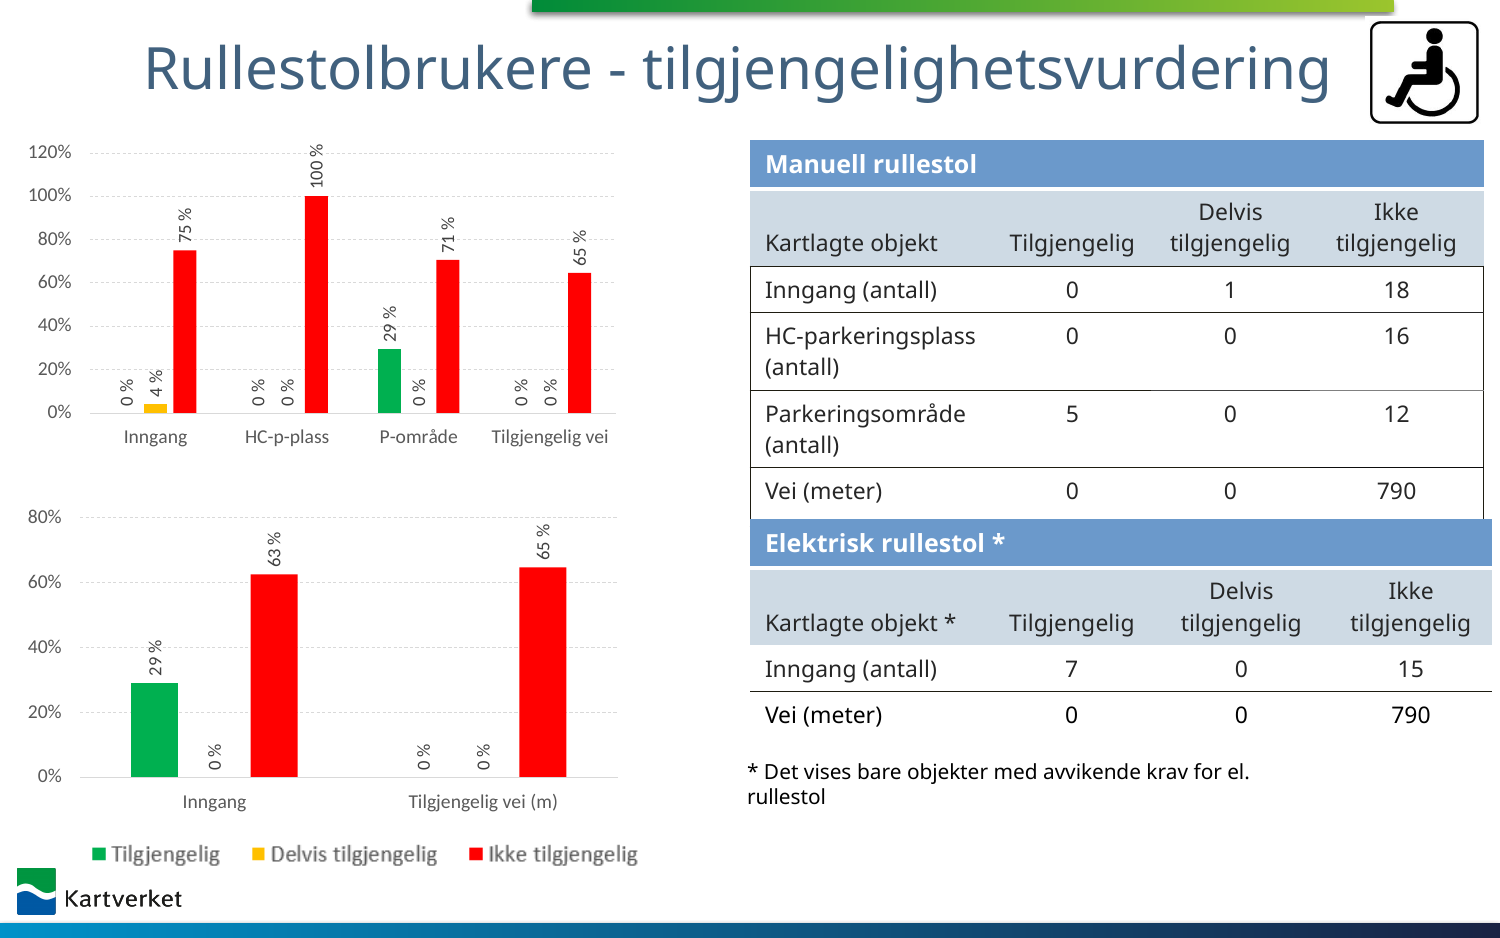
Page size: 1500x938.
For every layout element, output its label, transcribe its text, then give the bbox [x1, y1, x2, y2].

table_cell 0 [991, 692, 1153, 738]
table_cell Inngang (antall) [751, 267, 994, 312]
table_cell HC-parkeringsplass (antall) [751, 313, 994, 390]
table_cell Delvis tilgjengelig [1153, 570, 1330, 645]
table_cell 0 [994, 267, 1151, 312]
table_cell 0 [1153, 645, 1330, 691]
table_cell 790 [1330, 692, 1492, 738]
table_cell 16 [1310, 313, 1483, 390]
table_cell 15 [1330, 645, 1492, 691]
table_cell Parkeringsområde (antall) [751, 391, 994, 467]
table_cell Delvis tilgjengelig [1151, 191, 1310, 266]
table_header Manuell rullestol [750, 140, 1484, 187]
table_cell Vei (meter) [750, 692, 991, 738]
table_cell 0 [1151, 468, 1310, 519]
table_cell Kartlagte objekt [750, 191, 994, 266]
table_cell 5 [994, 391, 1151, 467]
picture [20, 135, 629, 457]
table_cell 1 [1151, 267, 1310, 312]
table_cell 0 [1151, 313, 1310, 390]
picture [20, 499, 630, 822]
table_cell 12 [1310, 391, 1483, 467]
table_cell Kartlagte objekt * [750, 570, 991, 645]
table_cell 0 [1153, 692, 1330, 738]
table_cell 0 [994, 468, 1151, 519]
picture [1365, 16, 1484, 129]
table_cell Ikke tilgjengelig [1330, 570, 1492, 645]
table_cell 0 [994, 313, 1151, 390]
table_cell Tilgjengelig [994, 191, 1151, 266]
picture [86, 838, 643, 870]
table_cell 18 [1310, 267, 1483, 312]
text_box * Det vises bare objekter med avvikende krav for el. rullestol [732, 751, 1317, 816]
table_cell Ikke tilgjengelig [1310, 191, 1484, 266]
table_cell Vei (meter) [751, 468, 994, 519]
table_cell Tilgjengelig [991, 570, 1153, 645]
table_cell 0 [1151, 391, 1310, 467]
table_header Elektrisk rullestol * [750, 519, 1492, 566]
text_box Rullestolbrukere - tilgjengelighetsvurdering [39, 12, 1348, 109]
table_cell 790 [1310, 468, 1483, 519]
table_cell Inngang (antall) [750, 645, 991, 691]
table_cell 7 [991, 645, 1153, 691]
